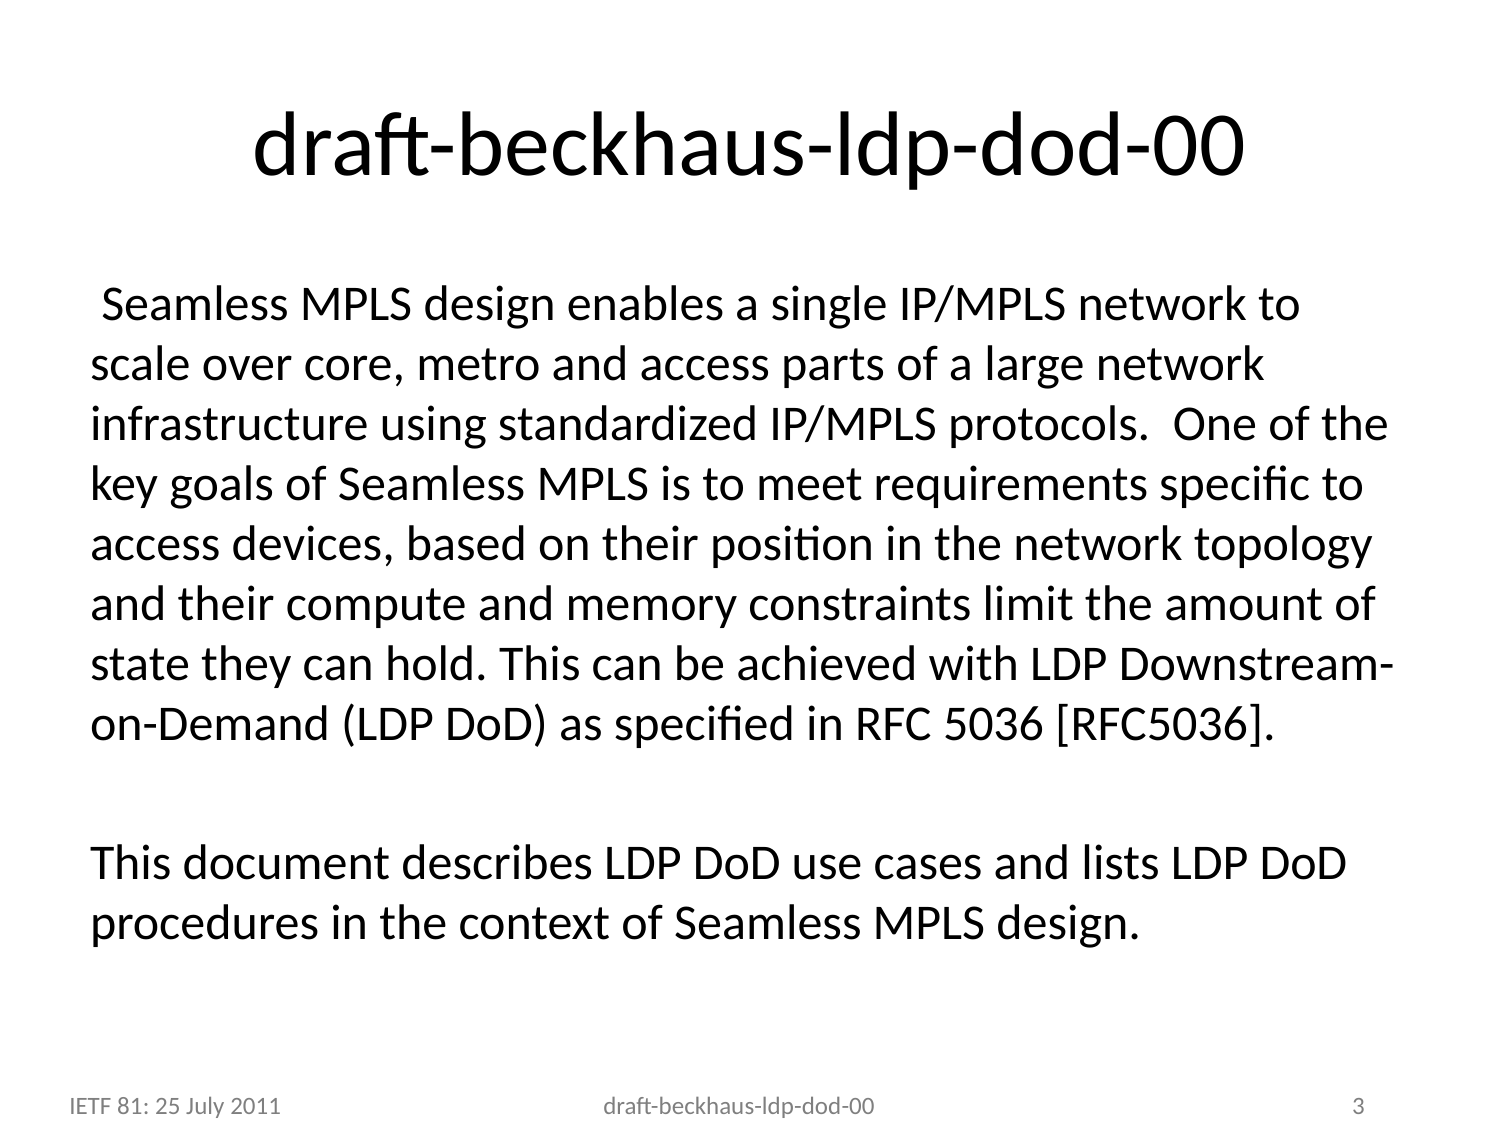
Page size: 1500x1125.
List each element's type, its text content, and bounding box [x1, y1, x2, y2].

list Seamless MPLS design enables a single IP/MPLS network to scale over core, metro and access parts of a large network infrastructure using standardized IP/MPLS protocols. One of the key goals of Seamless MPLS is to meet requirements specific to access devices, based on their position in the network topology and their compute and memory constraints limit the amount of state they can hold. This can be achieved with LDP Downstream-on-Demand (LDP DoD) as specified in RFC 5036 [RFC5036]. This document describes LDP DoD use cases and lists LDP DoD procedures in the context of Seamless MPLS design. [75, 262, 1425, 1005]
title draft-beckhaus-ldp-dod-00 [75, 45, 1425, 233]
